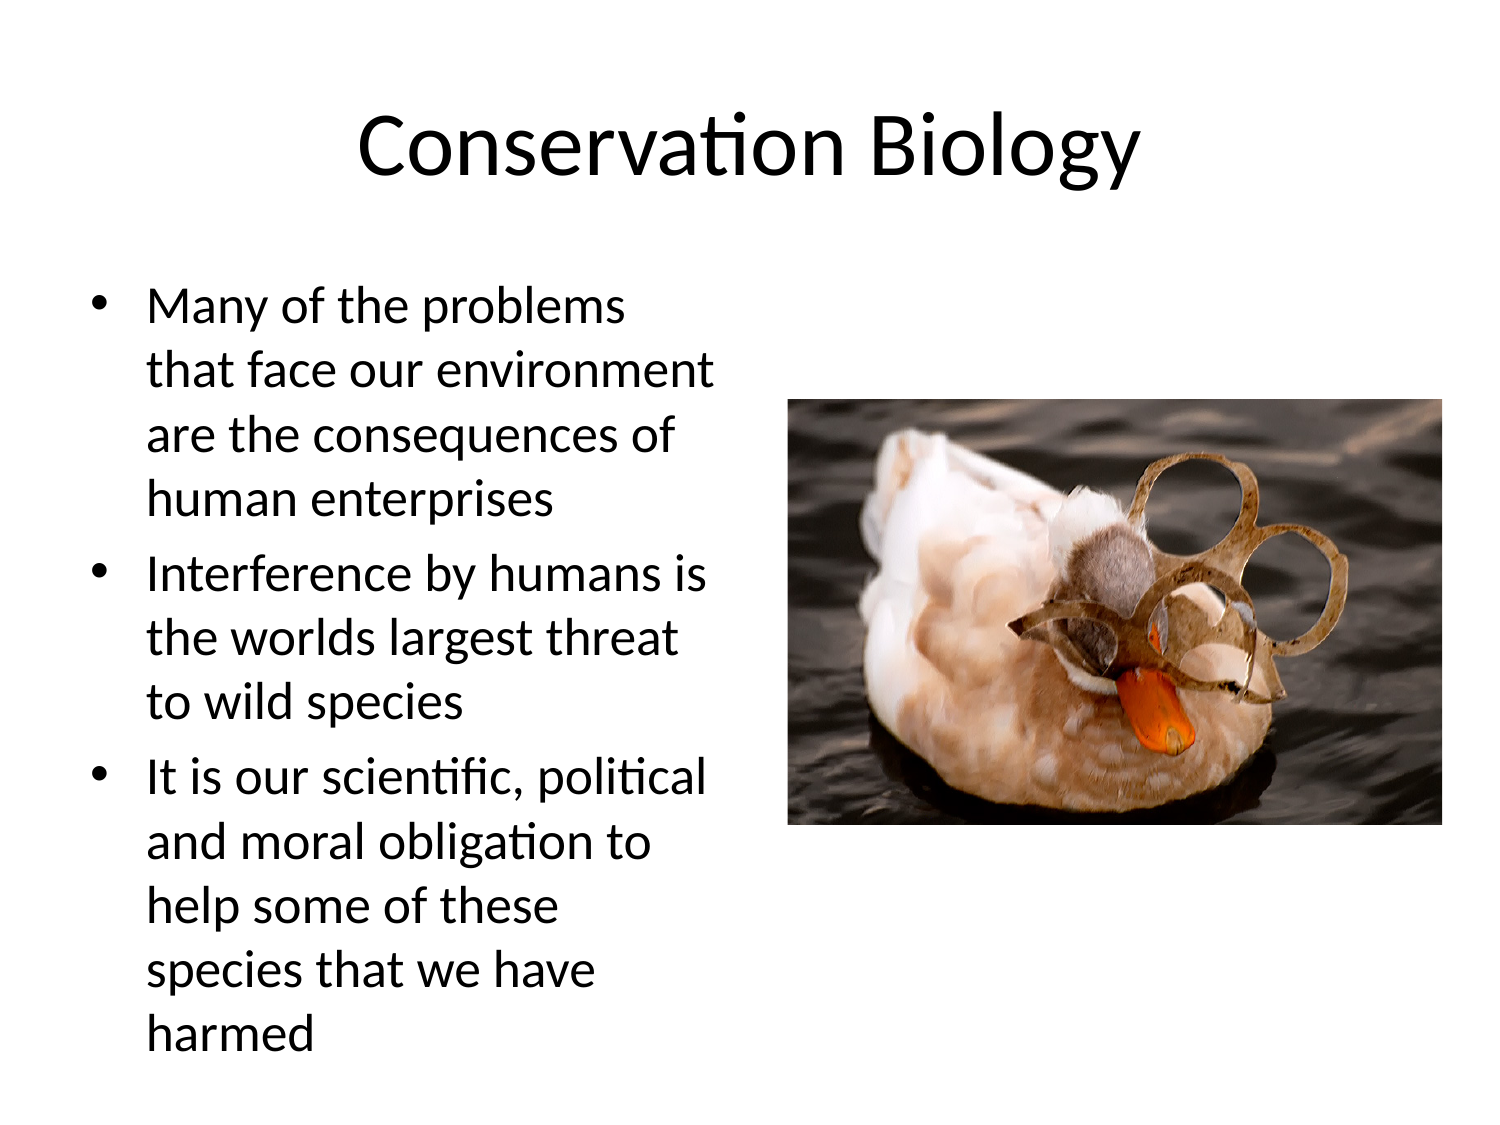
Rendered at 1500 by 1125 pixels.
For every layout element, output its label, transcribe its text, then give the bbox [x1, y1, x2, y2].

picture [787, 399, 1443, 826]
list Many of the problems that face our environment are the consequences of human enterprises Interference by humans is the worlds largest threat to wild species It is our scientific, political and moral obligation to help some of these species that we have harmed [75, 262, 738, 1075]
title Conservation Biology [75, 45, 1425, 233]
